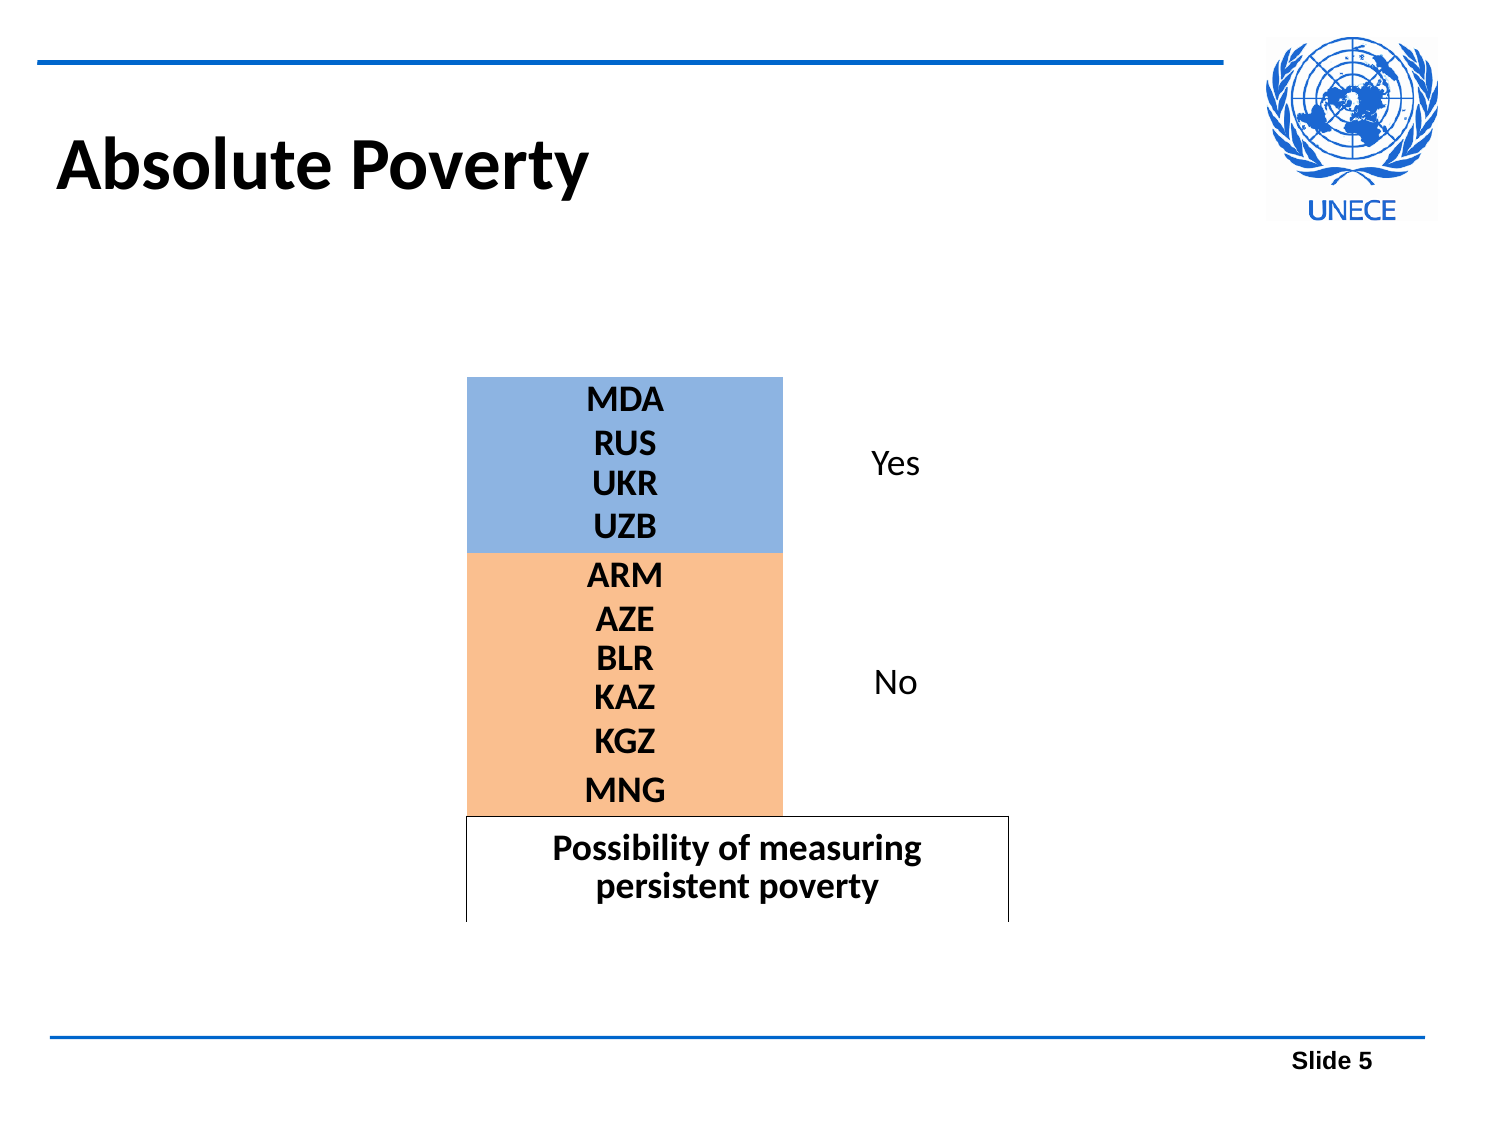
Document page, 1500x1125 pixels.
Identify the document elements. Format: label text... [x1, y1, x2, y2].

table_cell KAZ [467, 680, 783, 719]
table_cell ARM [467, 553, 783, 601]
table_cell UZB [467, 504, 783, 553]
title Absolute Poverty [41, 78, 1204, 241]
table_header Yes [783, 377, 1008, 553]
table_cell Possibility of measuring persistent poverty [467, 817, 1008, 922]
table_cell BLR [467, 641, 783, 680]
table_cell No [783, 553, 1008, 816]
table_cell MNG [467, 768, 783, 816]
table_header MDA [467, 377, 783, 426]
table_cell RUS [467, 426, 783, 465]
table_cell AZE [467, 601, 783, 641]
picture [1266, 37, 1438, 221]
table_cell KGZ [467, 719, 783, 768]
table_cell UKR [467, 465, 783, 504]
